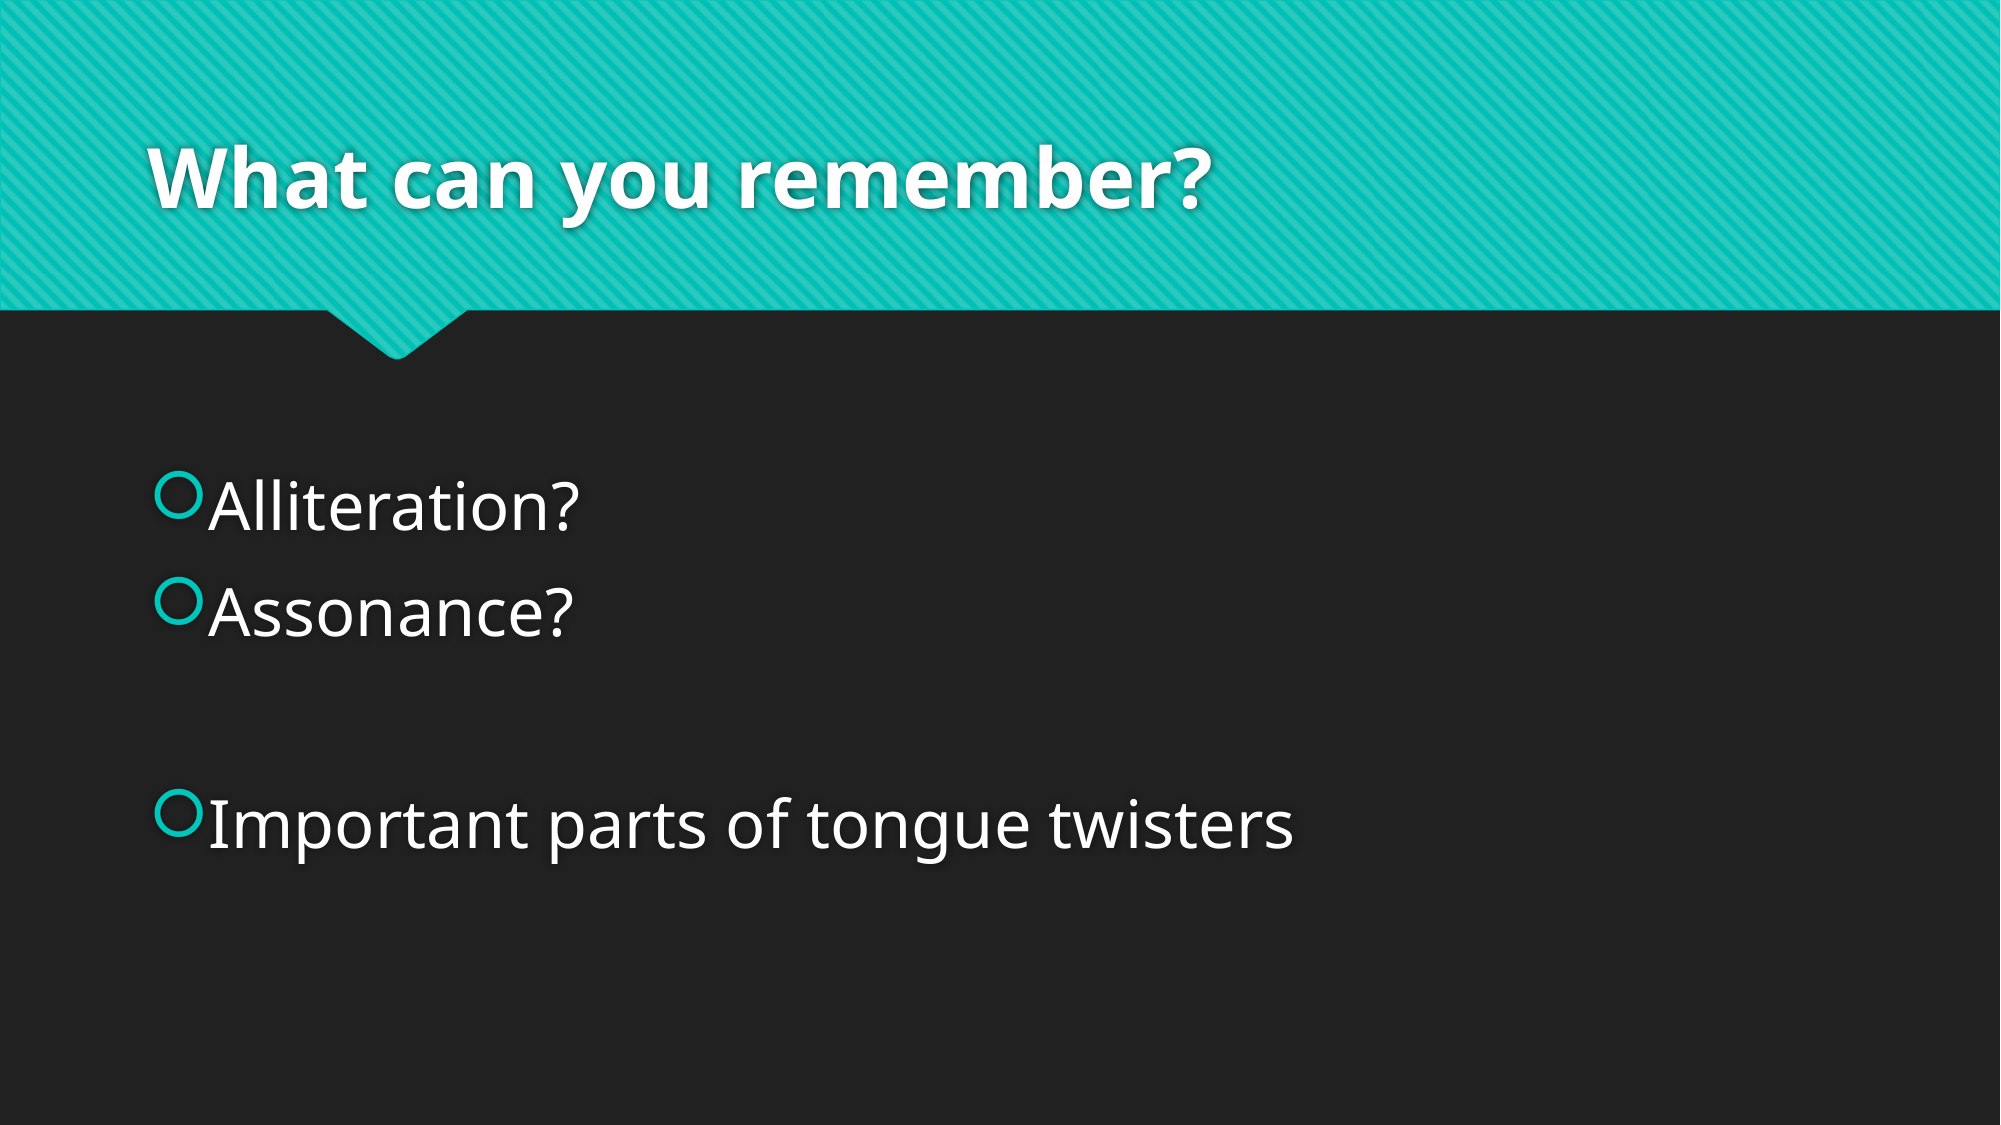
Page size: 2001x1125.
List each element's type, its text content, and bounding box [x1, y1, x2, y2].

title What can you remember? [132, 73, 1868, 233]
list Alliteration? Assonance? Important parts of tongue twisters [134, 364, 1866, 962]
